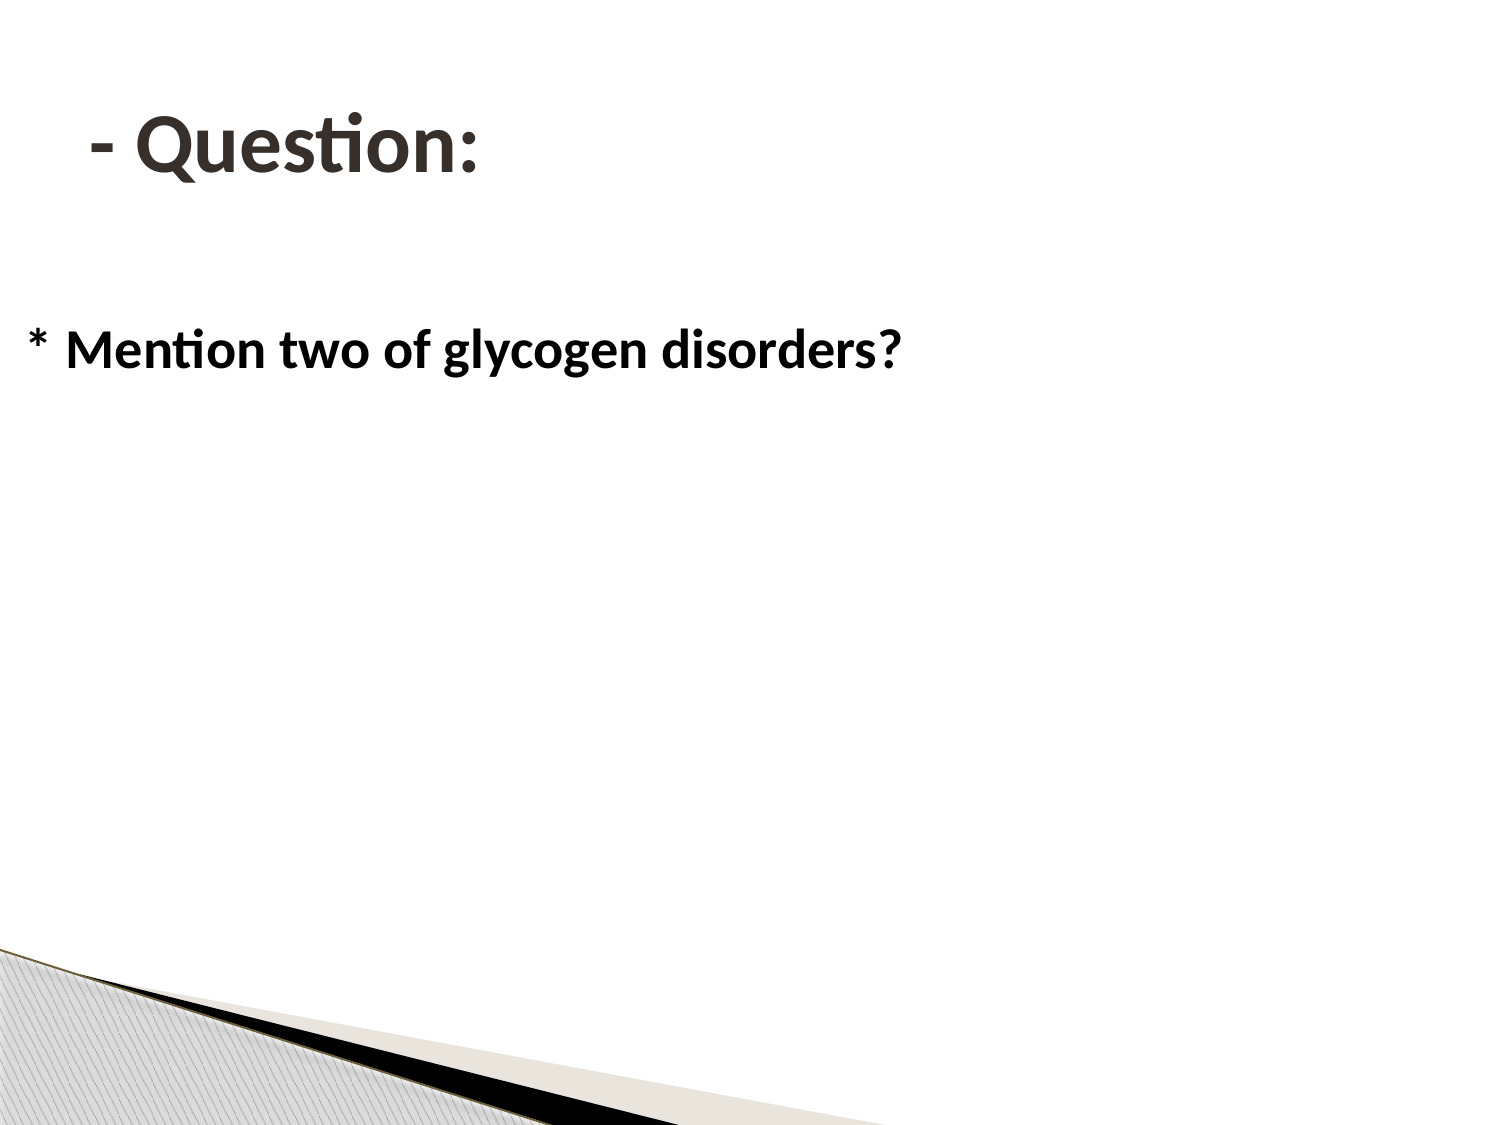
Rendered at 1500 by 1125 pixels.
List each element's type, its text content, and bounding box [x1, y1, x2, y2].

title - Question: [75, 45, 1425, 233]
list * Mention two of glycogen disorders? [0, 304, 1436, 1047]
